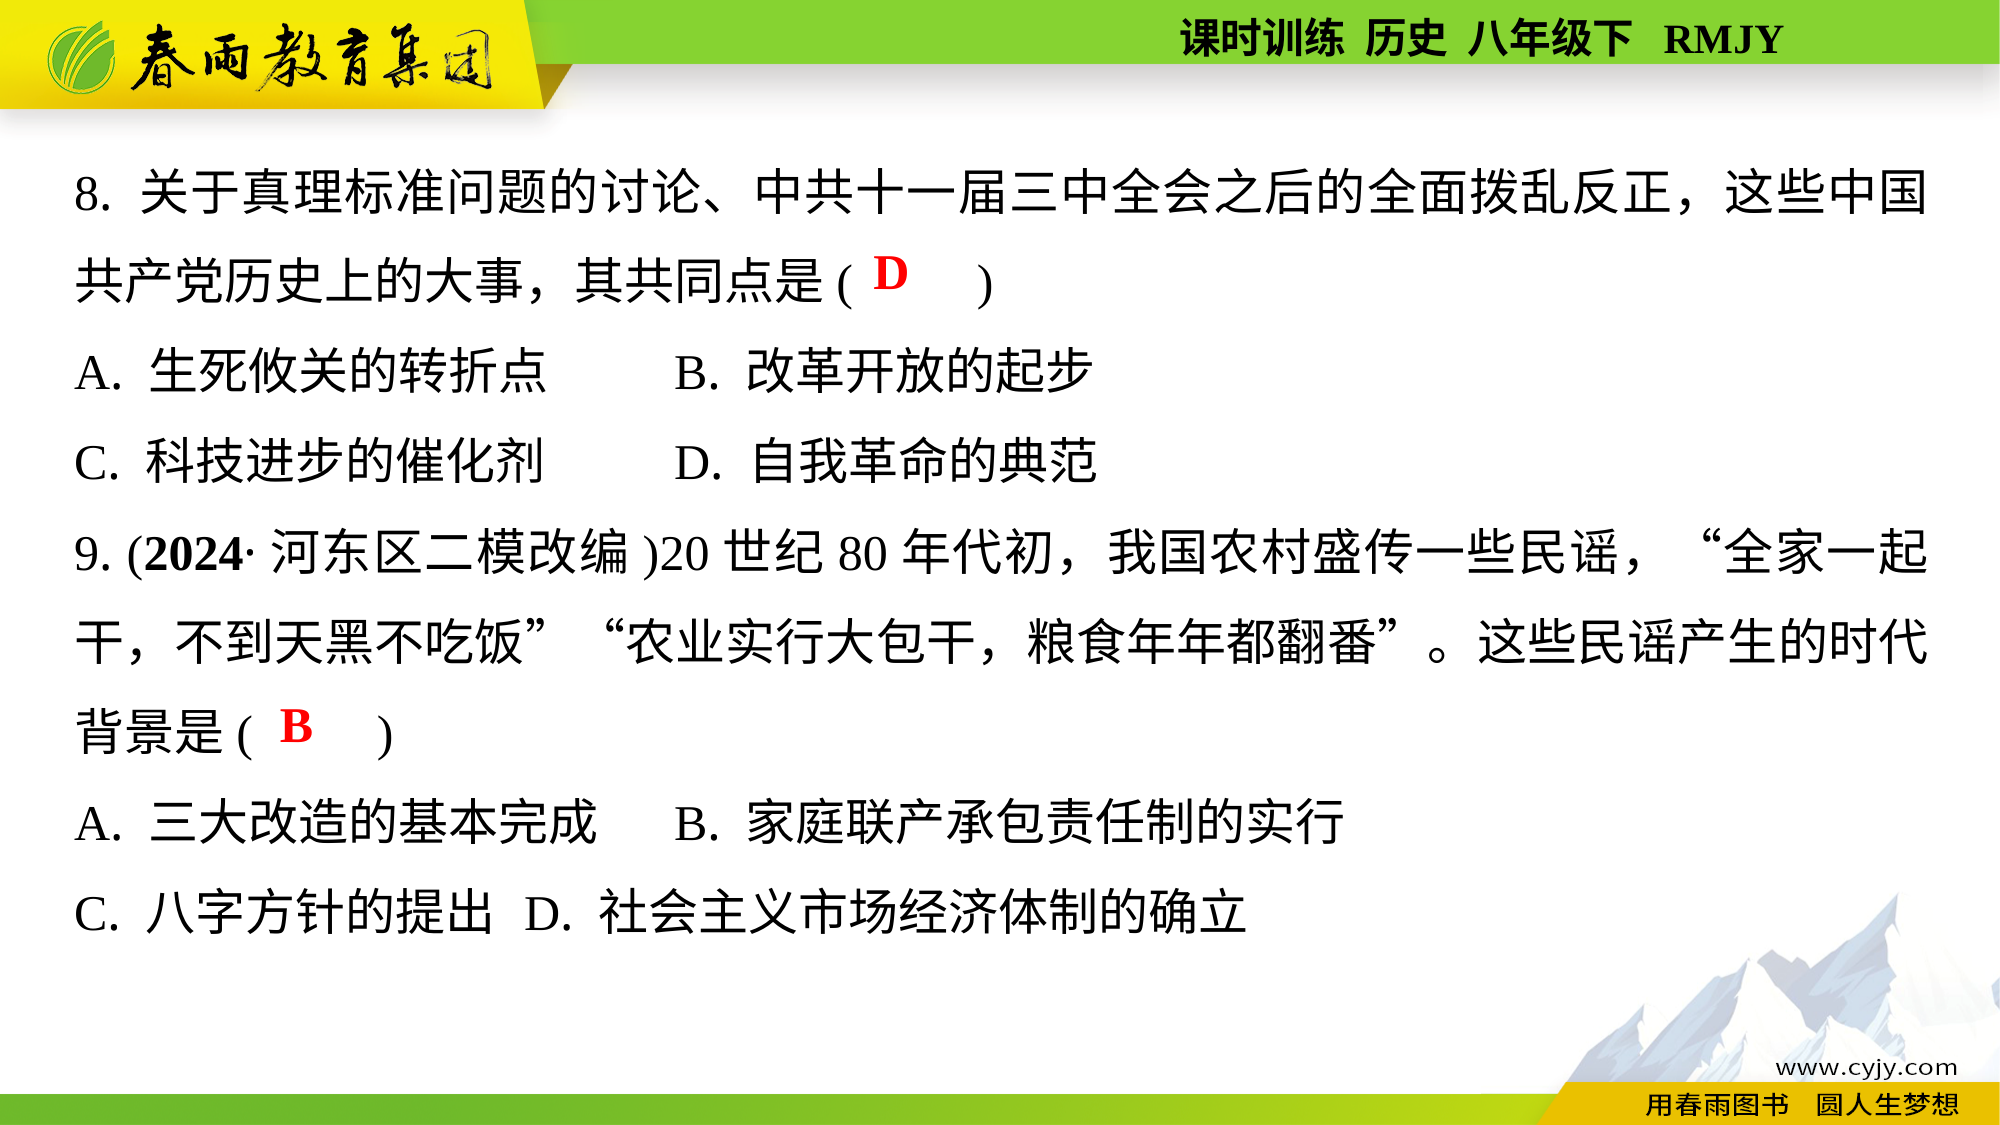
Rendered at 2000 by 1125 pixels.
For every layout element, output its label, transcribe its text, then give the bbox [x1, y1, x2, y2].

list 8. 关于真理标准问题的讨论、中共十一届三中全会之后的全面拨乱反正，这些中国共产党历史上的大事，其共同点是( ) A. 生死攸关的转折点 B. 改革开放的起步 C. 科技进步的催化剂 D. 自我革命的典范 9. (2024·河东区二模改编)20世纪80年代初，我国农村盛传一些民谣，“全家一起干，不到天黑不吃饭”“农业实行大包干，粮食年年都翻番”。这些民谣产生的时代背景是( ) A. 三大改造的基本完成 B. 家庭联产承包责任制的实行 C. 八字方针的提出 D. 社会主义市场经济体制的确立 [59, 122, 1944, 956]
text_box D [858, 231, 925, 307]
text_box B [265, 684, 329, 760]
picture [0, 0, 2000, 1125]
